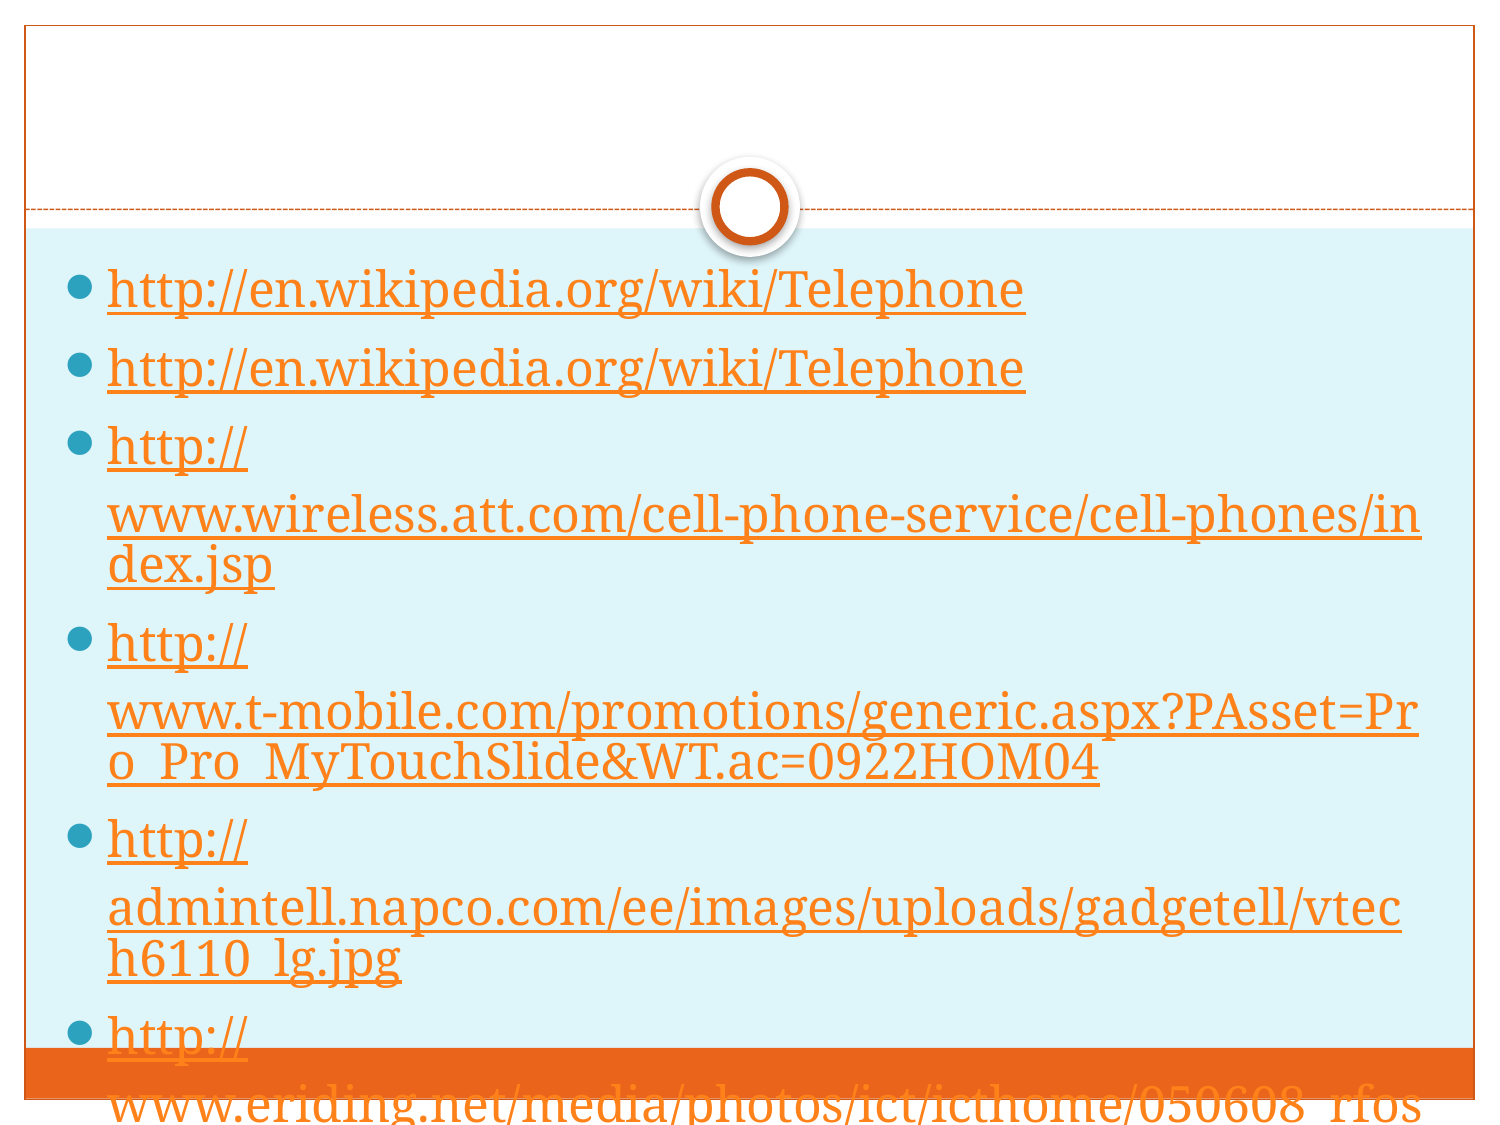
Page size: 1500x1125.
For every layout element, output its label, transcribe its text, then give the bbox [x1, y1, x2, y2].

list http://en.wikipedia.org/wiki/Telephone http://en.wikipedia.org/wiki/Telephone http://www.wireless.att.com/cell-phone-service/cell-phones/index.jsp http://www.t-mobile.com/promotions/generic.aspx?PAsset=Pro_Pro_MyTouchSlide&WT.ac=0922HOM04 http://admintell.napco.com/ee/images/uploads/gadgetell/vtech6110_lg.jpg http://www.eriding.net/media/photos/ict/icthome/050608_rfoster_mp_ict_ith010.jpg [49, 250, 1445, 1001]
